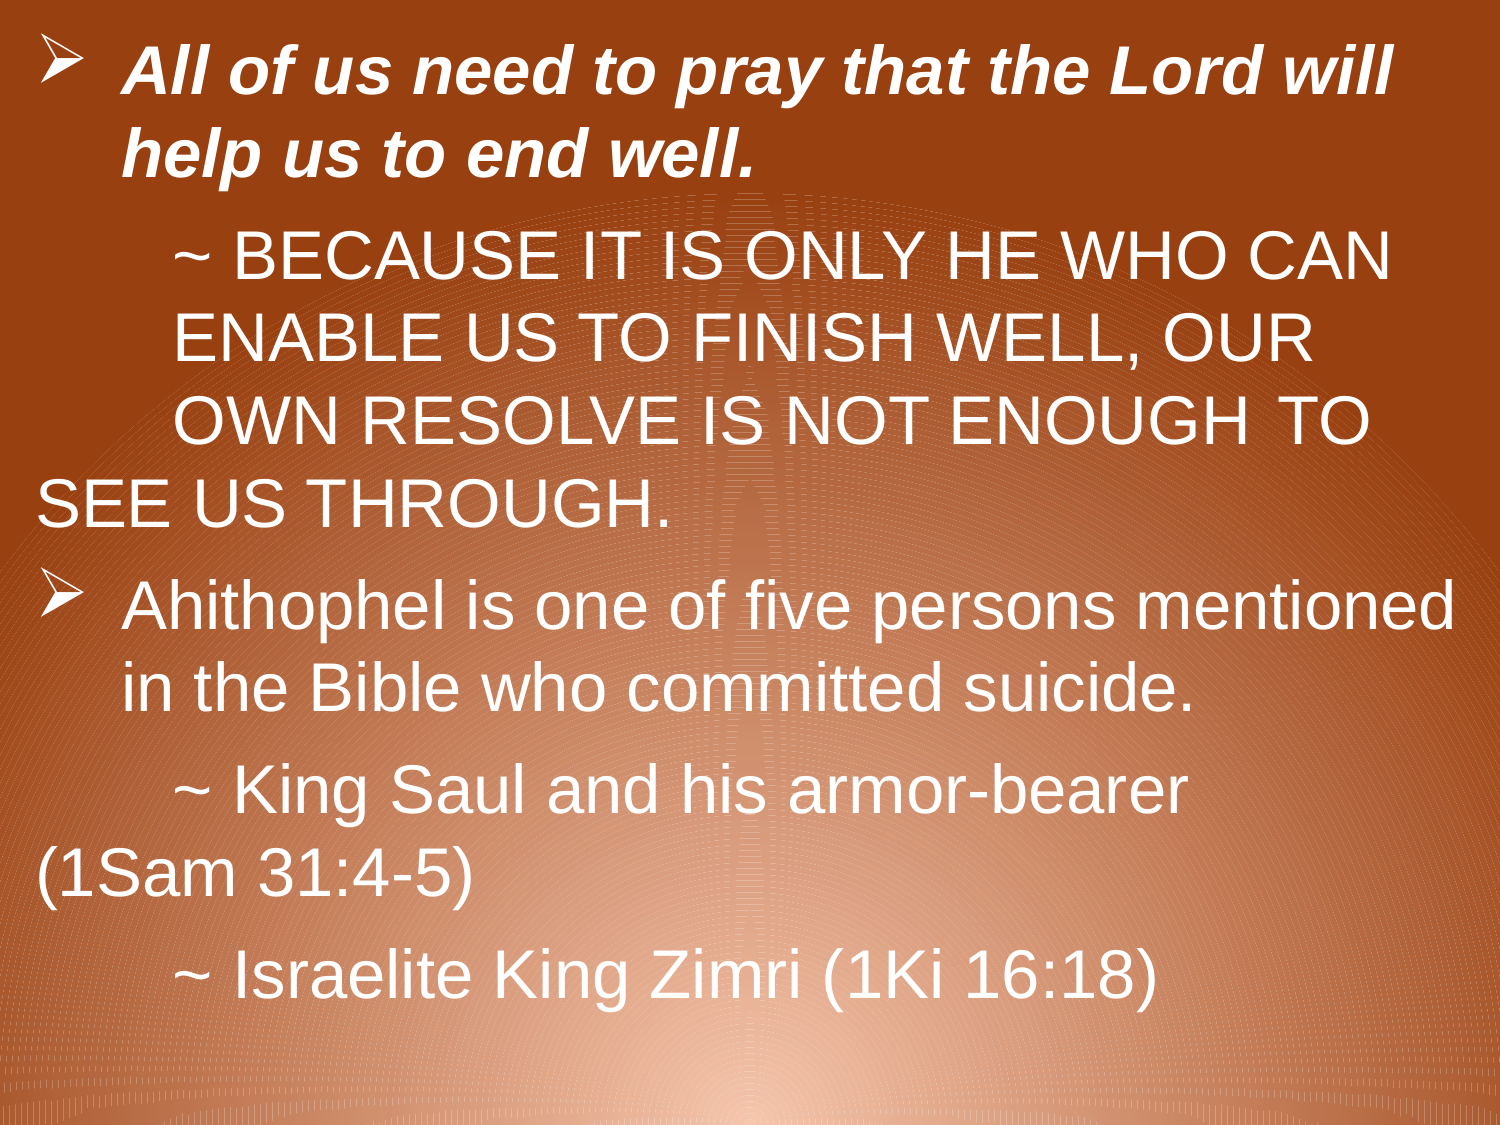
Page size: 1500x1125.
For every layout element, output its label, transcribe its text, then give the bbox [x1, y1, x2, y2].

subtitle All of us need to pray that the Lord will help us to end well. ~ BECAUSE IT IS ONLY HE WHO CAN ENABLE US TO FINISH WELL, OUR OWN RESOLVE IS NOT ENOUGH TO SEE US THROUGH. Ahithophel is one of five persons mentioned in the Bible who committed suicide. ~ King Saul and his armor-bearer (1Sam 31:4-5) ~ Ιsraelite King Zimri (1Ki 16:18) [20, 18, 1482, 1104]
